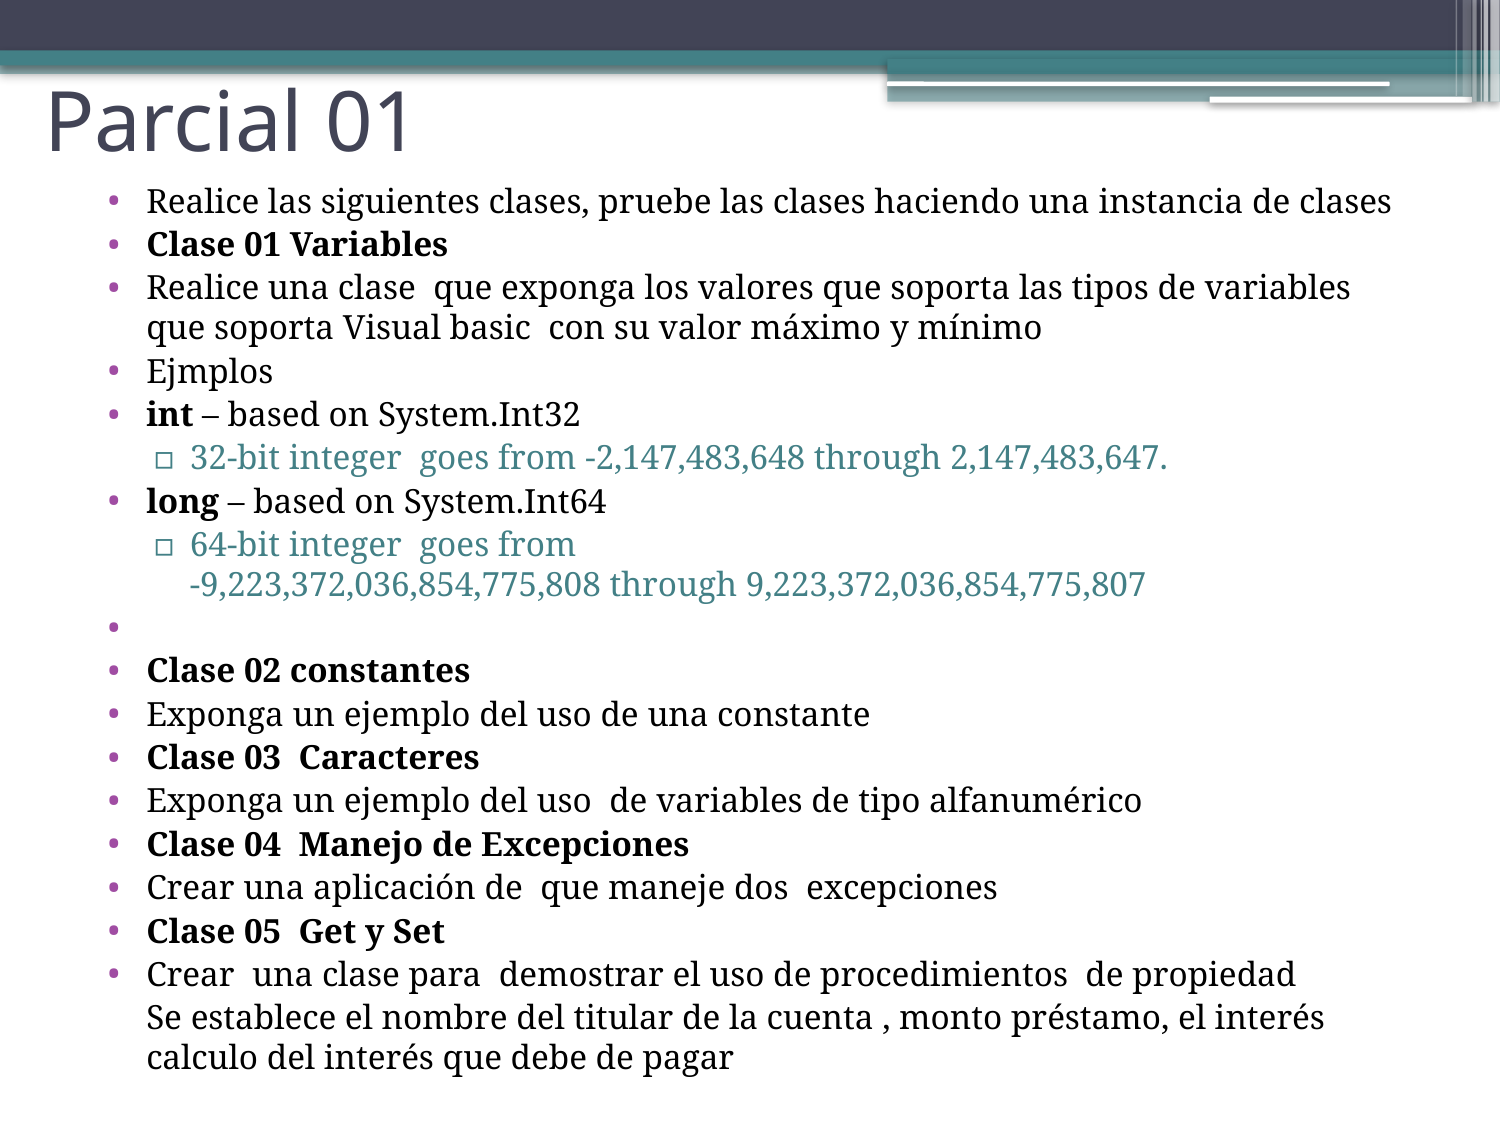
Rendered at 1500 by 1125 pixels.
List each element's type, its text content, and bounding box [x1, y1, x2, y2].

title Parcial 01 [29, 30, 1380, 206]
list Realice las siguientes clases, pruebe las clases haciendo una instancia de clases Clase 01 Variables Realice una clase que exponga los valores que soporta las tipos de variables que soporta Visual basic con su valor máximo y mínimo Ejmplos int – based on System.Int32 32-bit integer goes from -2,147,483,648 through 2,147,483,647. long – based on System.Int64 64-bit integer goes from -9,223,372,036,854,775,808 through 9,223,372,036,854,775,807 Clase 02 constantes Exponga un ejemplo del uso de una constante Clase 03 Caracteres Exponga un ejemplo del uso de variables de tipo alfanumérico Clase 04 Manejo de Excepciones Crear una aplicación de que maneje dos excepciones Clase 05 Get y Set Crear una clase para demostrar el uso de procedimientos de propiedad Se establece el nombre del titular de la cuenta , monto préstamo, el interés calculo del interés que debe de pagar [76, 172, 1427, 1094]
